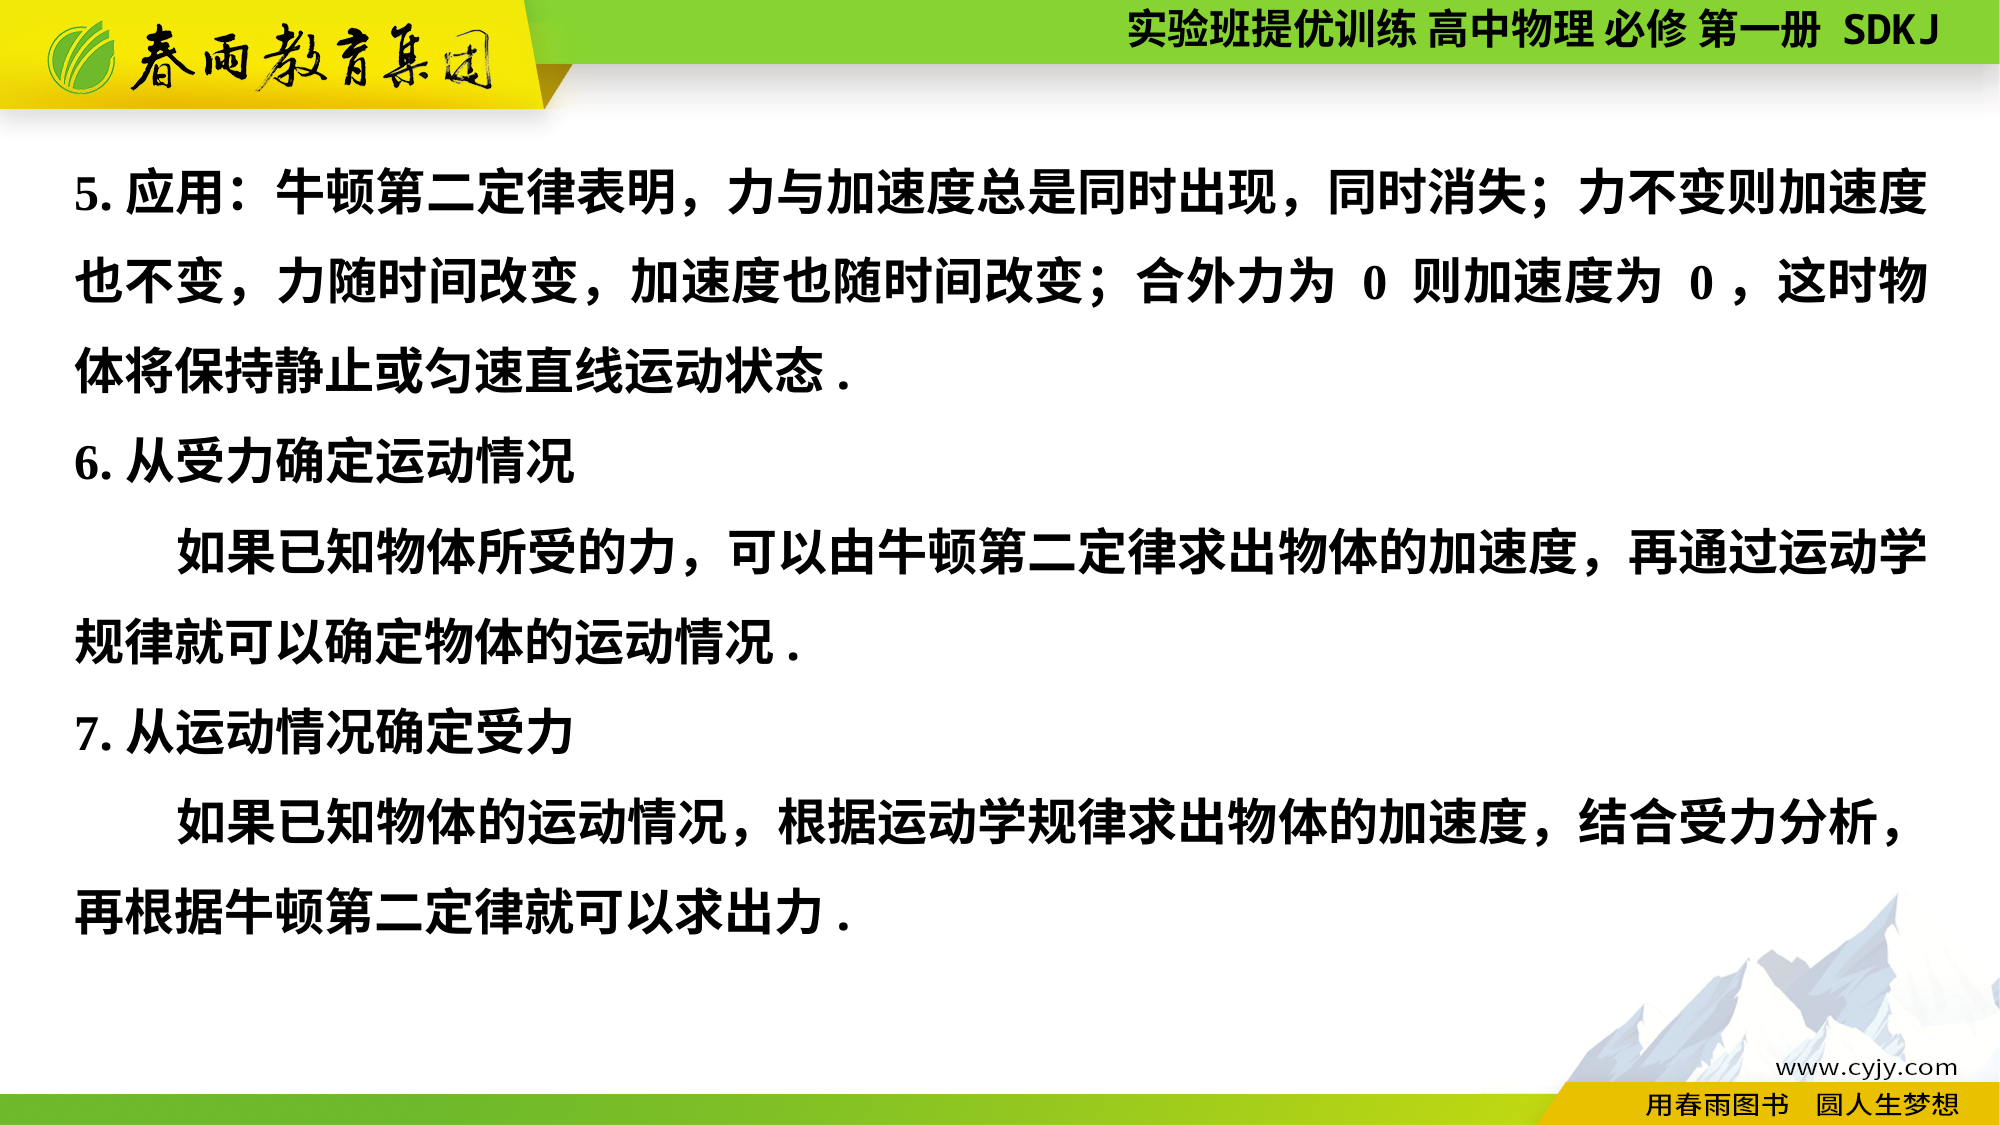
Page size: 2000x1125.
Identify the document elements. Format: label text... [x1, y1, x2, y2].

list 5.应用：牛顿第二定律表明，力与加速度总是同时出现，同时消失；力不变则加速度也不变，力随时间改变，加速度也随时间改变；合外力为 0 则加速度为 0，这时物体将保持静止或匀速直线运动状态. 6.从受力确定运动情况 如果已知物体所受的力，可以由牛顿第二定律求出物体的加速度，再通过运动学规律就可以确定物体的运动情况. 7.从运动情况确定受力 如果已知物体的运动情况，根据运动学规律求出物体的加速度，结合受力分析，再根据牛顿第二定律就可以求出力. [59, 122, 1944, 956]
picture [0, 0, 2000, 1125]
